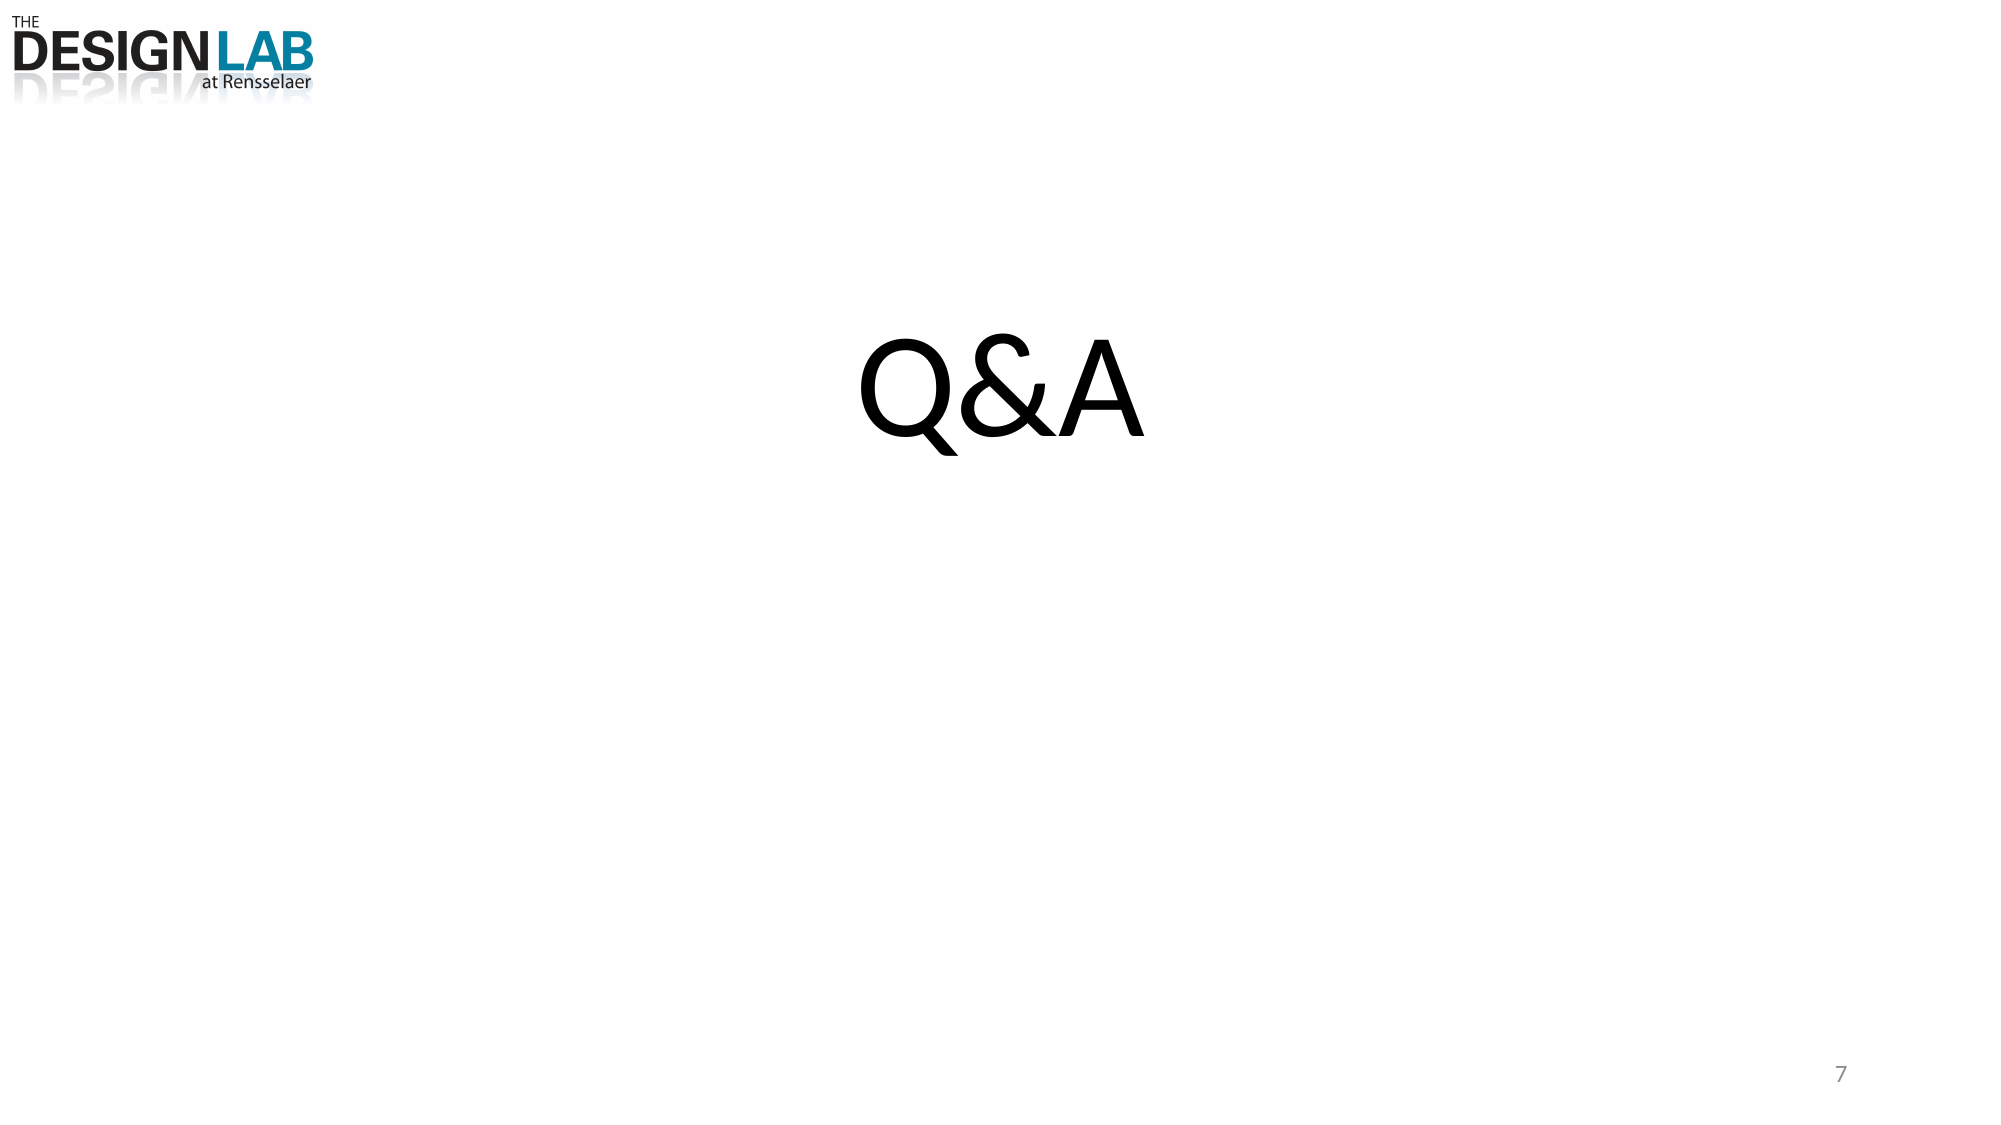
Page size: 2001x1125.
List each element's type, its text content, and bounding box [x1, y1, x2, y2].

slide_number 7 [1412, 1042, 1863, 1103]
list Q&A [137, 299, 1863, 1014]
picture [12, 16, 313, 113]
picture [291, 54, 304, 64]
picture [259, 42, 268, 55]
picture [291, 38, 303, 47]
